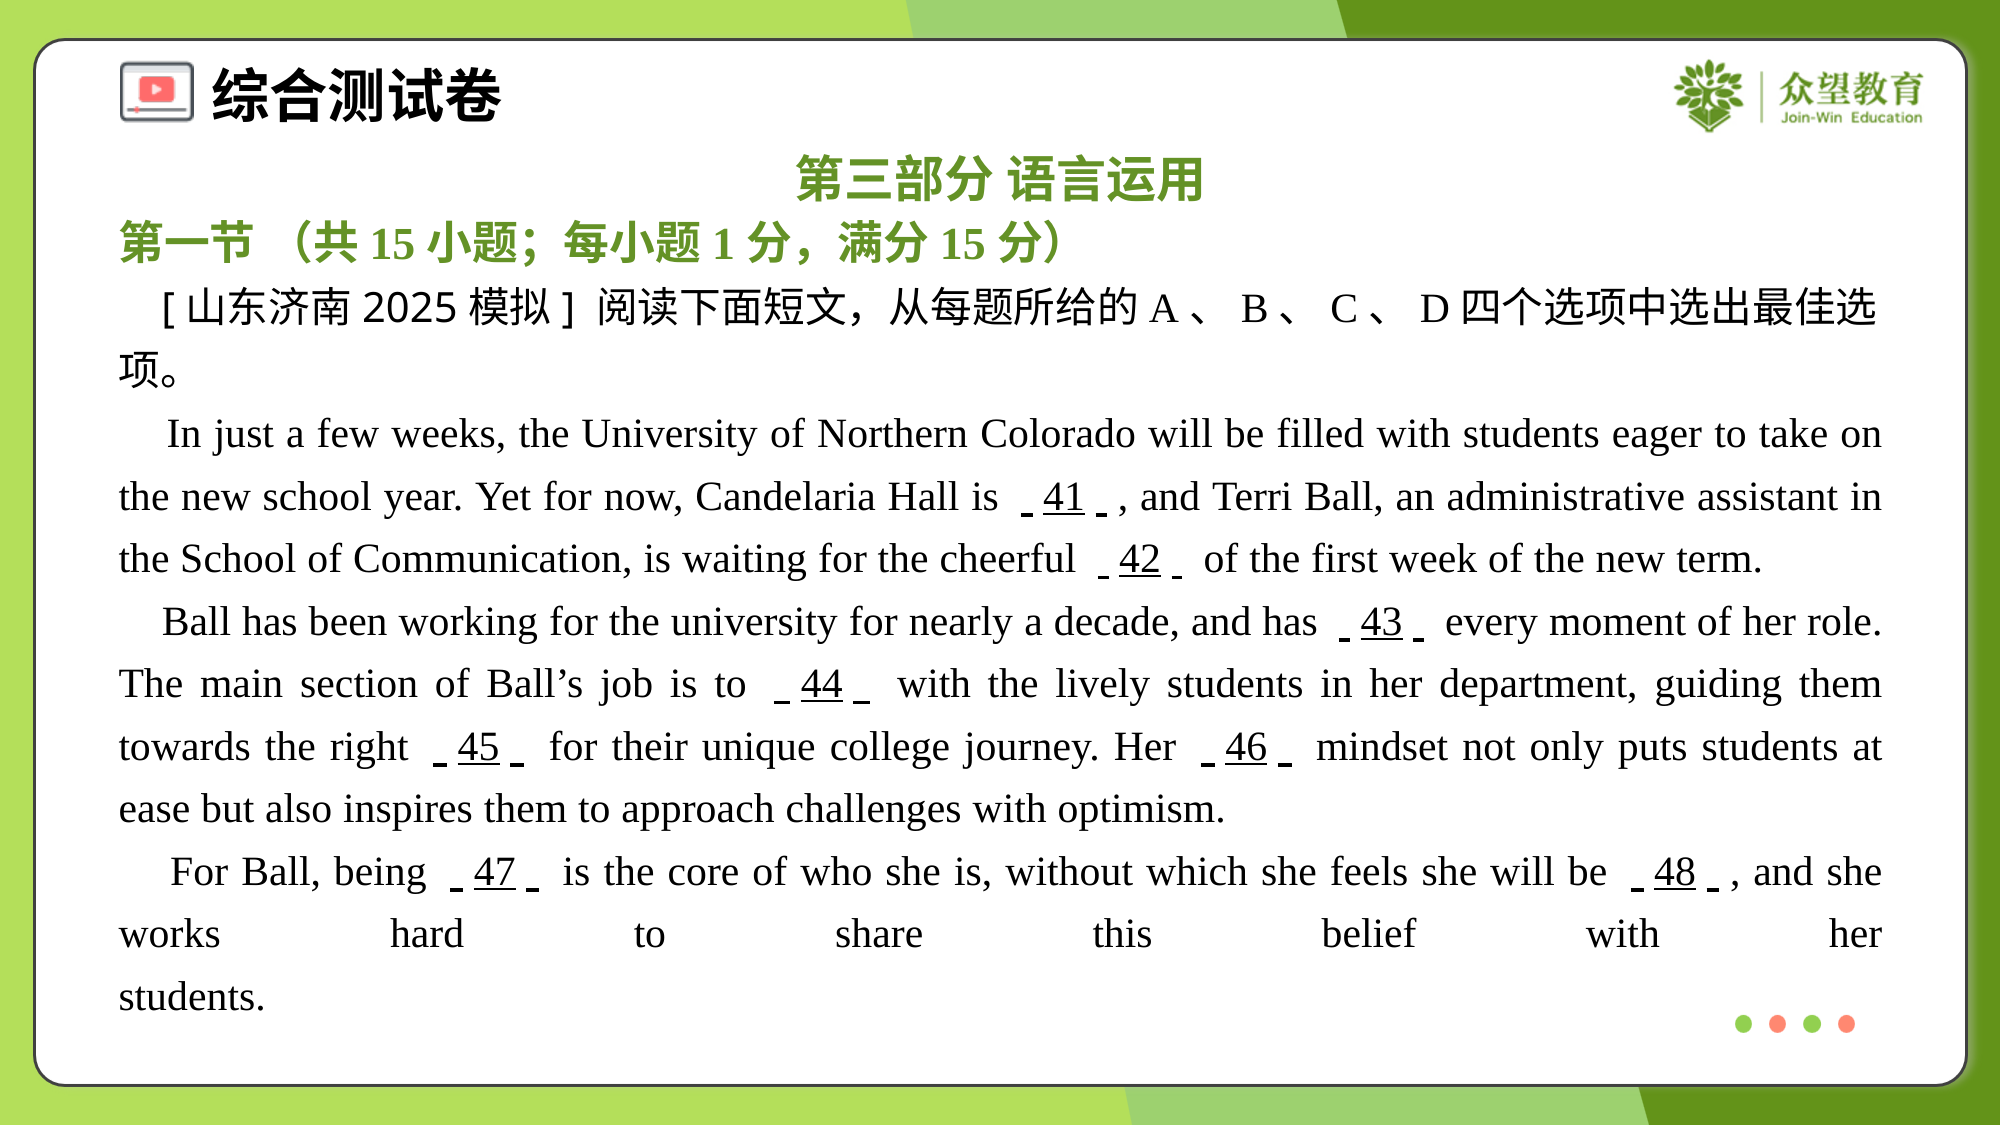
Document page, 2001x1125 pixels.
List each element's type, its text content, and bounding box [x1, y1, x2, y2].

text_box 第三部分 语言运用 [118, 146, 1883, 213]
text_box [山东济南2025模拟] 阅读下面短文，从每题所给的A、B、C、D四个选项中选出最佳选项。 In just a few weeks, the University of Northern Colorado will be filled with students eager to take on the new school year. Yet for now, Candelaria Hall is . .41. ., and Terri Ball, an administrative assistant in the School of Communication, is waiting for the cheerful . .42. . of the first week of the new term. Ball has been working for the university for nearly a decade, and has . .43. . every moment of her role. The main section of Ball’s job is to . .44. . with the lively students in her department, guiding them towards the right . .45. . for their unique college journey. Her . .46. . mindset not only puts students at ease but also inspires them to approach challenges with optimism. For Ball, being . .47. . is the core of who she is, without which she feels she will be . .48. ., and she works hard to share this belief with her students.#1.3 [118, 268, 1883, 950]
picture [0, 0, 2000, 1125]
text_box 第一节 （共15小题；每小题1分，满分15分） [118, 213, 1883, 268]
